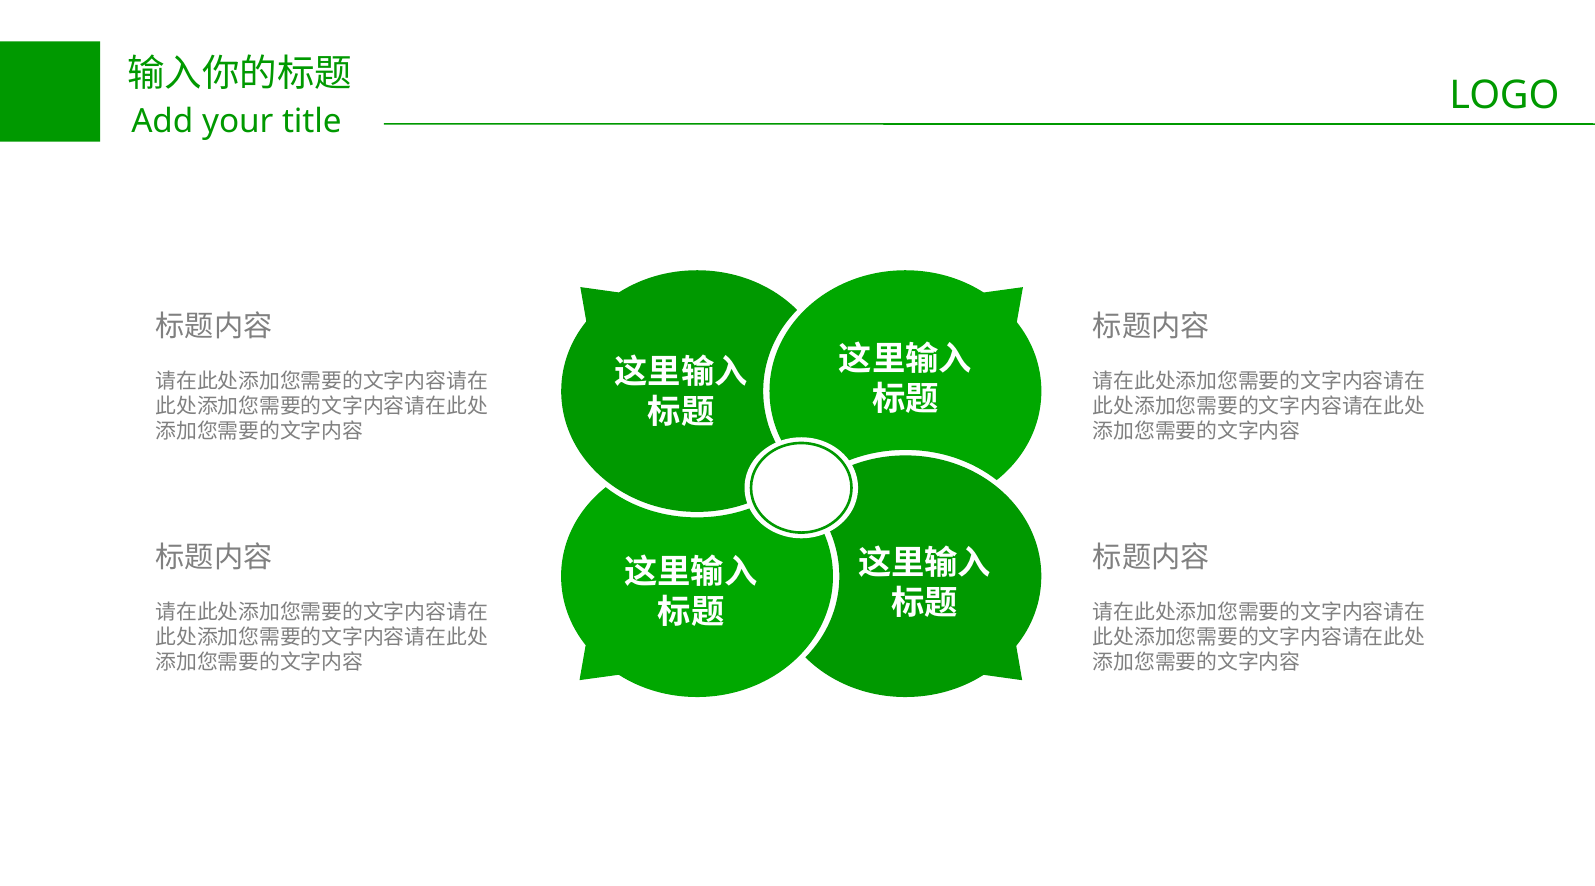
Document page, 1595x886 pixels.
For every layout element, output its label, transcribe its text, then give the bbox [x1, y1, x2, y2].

text_box 标题内容 请在此处添加您需要的文字内容请在此处添加您需要的文字内容请在此处添加您需要的文字内容 [1092, 307, 1440, 443]
text_box 标题内容 请在此处添加您需要的文字内容请在此处添加您需要的文字内容请在此处添加您需要的文字内容 [155, 307, 503, 443]
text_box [560, 269, 1042, 698]
text_box 标题内容 请在此处添加您需要的文字内容请在此处添加您需要的文字内容请在此处添加您需要的文字内容 [1092, 538, 1440, 674]
text_box 标题内容 请在此处添加您需要的文字内容请在此处添加您需要的文字内容请在此处添加您需要的文字内容 [155, 538, 503, 674]
